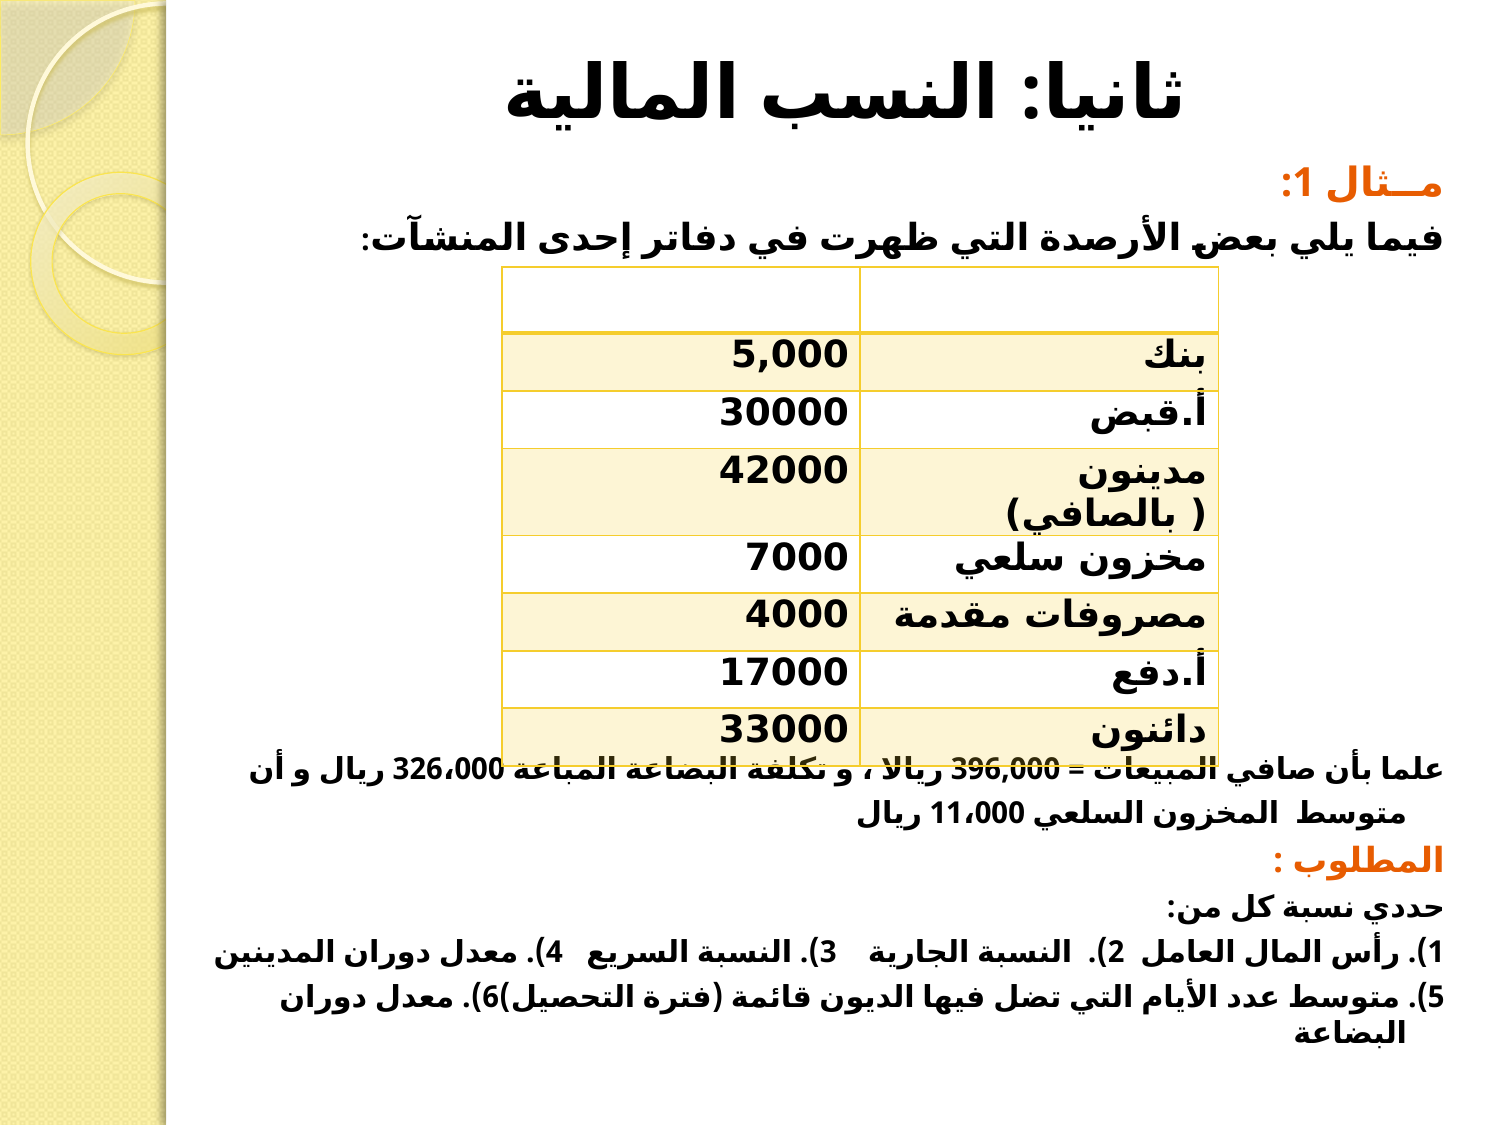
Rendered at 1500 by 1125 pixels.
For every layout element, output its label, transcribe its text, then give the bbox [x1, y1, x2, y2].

table_cell بنك [861, 335, 1218, 390]
table_cell 30000 [503, 392, 859, 448]
table_cell مصروفات مقدمة [861, 594, 1218, 650]
table_cell أ.دفع [861, 652, 1218, 707]
table_cell 5,000 [503, 335, 859, 390]
list مــثال 1: فيما يلي بعض الأرصدة التي ظهرت في دفاتر إحدى المنشآت: علما بأن صافي المبيعات = 396,000 ريالا ، و تكلفة البضاعة المباعة 326،000 ريال و أن متوسط المخزون السلعي 11،000 ريال المطلوب : حددي نسبة كل من: 1). رأس المال العامل 2). النسبة الجارية 3). النسبة السريع 4). معدل دوران المدينين 5). متوسط عدد الأيام التي تضل فيها الديون قائمة (فترة التحصيل)6). معدل دوران البضاعة [183, 149, 1471, 1094]
table_cell 33000 [503, 709, 859, 765]
table_cell مدينون ( بالصافي) [861, 449, 1218, 535]
table_cell 17000 [503, 652, 859, 707]
table_cell 4000 [503, 594, 859, 650]
table_header [861, 268, 1218, 331]
table_header [503, 268, 859, 331]
title ثانيا: النسب المالية [230, 30, 1461, 147]
table_cell 42000 [503, 449, 859, 535]
table_cell أ.قبض [861, 392, 1218, 448]
table_cell 7000 [503, 536, 859, 592]
table_cell دائنون [861, 709, 1218, 765]
table_cell مخزون سلعي [861, 536, 1218, 592]
